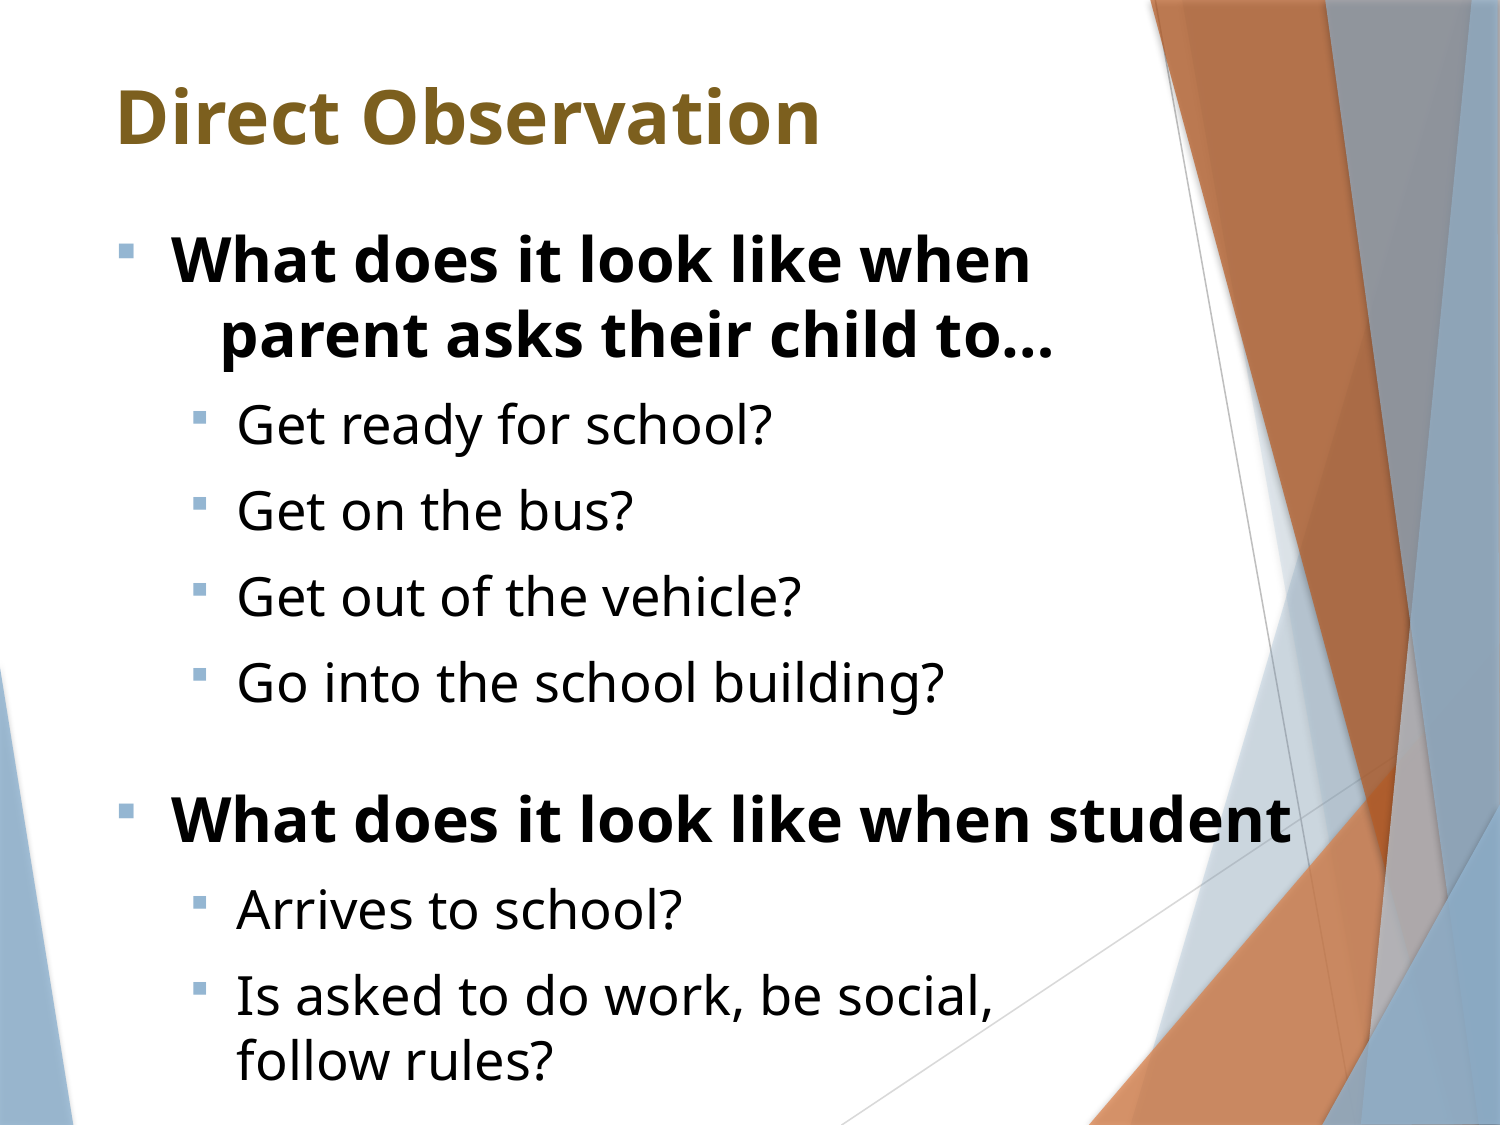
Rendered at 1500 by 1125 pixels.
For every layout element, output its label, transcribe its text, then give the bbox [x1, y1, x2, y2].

title Direct Observation [99, 62, 1253, 194]
list What does it look like when parent asks their child to… Get ready for school? Get on the bus? Get out of the vehicle? Go into the school building? What does it look like when student Arrives to school? Is asked to do work, be social, follow rules? [99, 212, 1413, 1025]
